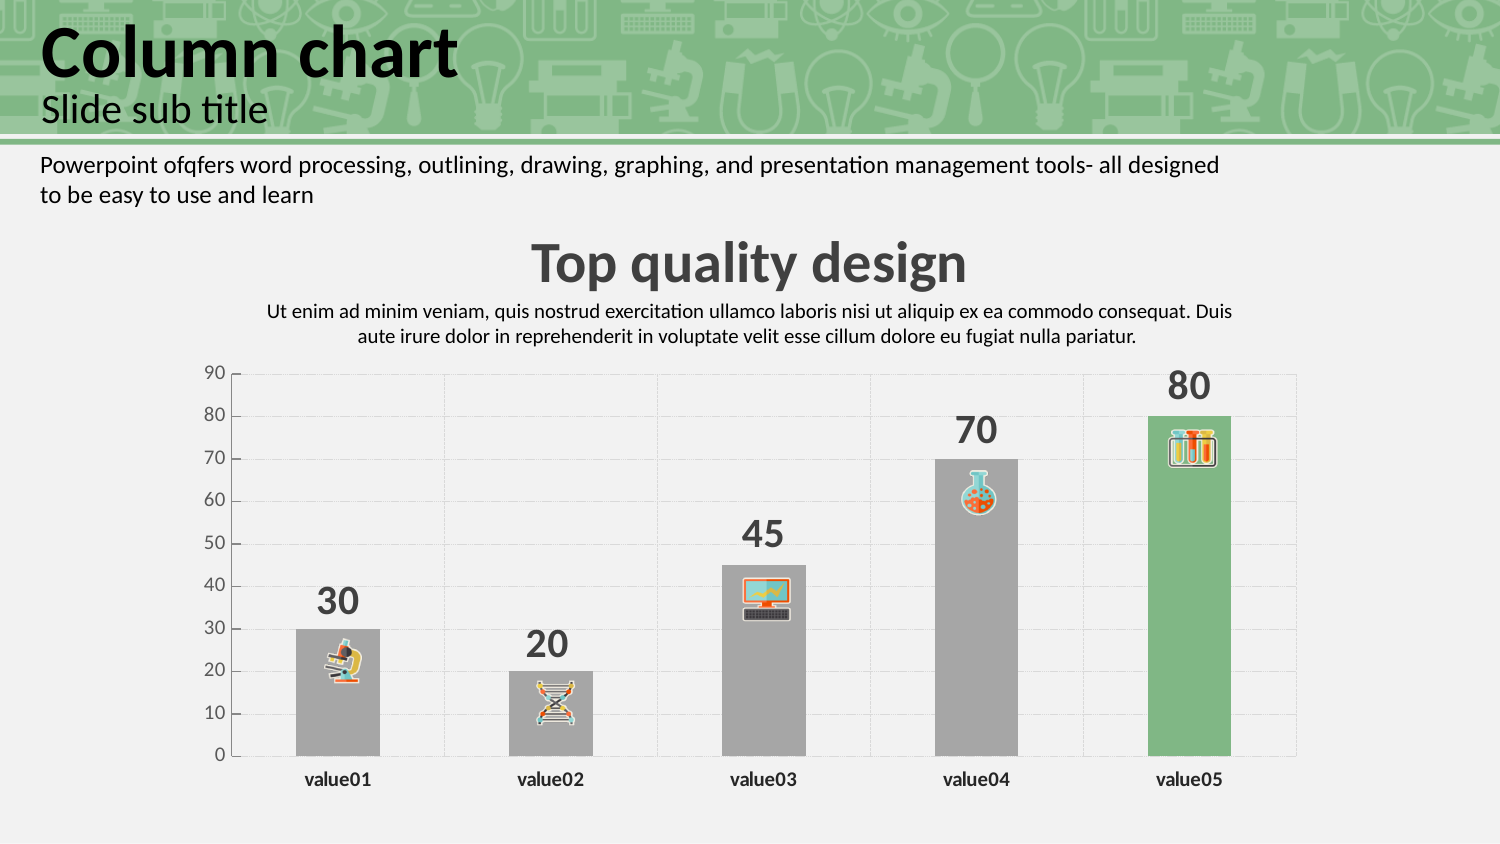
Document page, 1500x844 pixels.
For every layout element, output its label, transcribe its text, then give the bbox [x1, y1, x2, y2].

picture [0, 0, 1500, 134]
text_box Powerpoint ofqfers word processing, outlining, drawing, graphing, and presentation management tools- all designed to be easy to use and learn [40, 148, 1247, 209]
list Column chart [41, 19, 1365, 108]
list Slide sub title [41, 108, 1365, 146]
picture [959, 470, 998, 518]
picture [533, 678, 577, 727]
text_box Top quality design [388, 223, 1112, 294]
picture [321, 638, 364, 688]
picture [1166, 427, 1219, 469]
chart [180, 354, 1320, 801]
text_box Ut enim ad minim veniam, quis nostrud exercitation ullamco laboris nisi ut aliquip ex ea commodo consequat. Duis aute irure dolor in reprehenderit in voluptate velit esse cillum dolore eu fugiat nulla pariatur. [260, 297, 1240, 348]
picture [740, 576, 792, 623]
